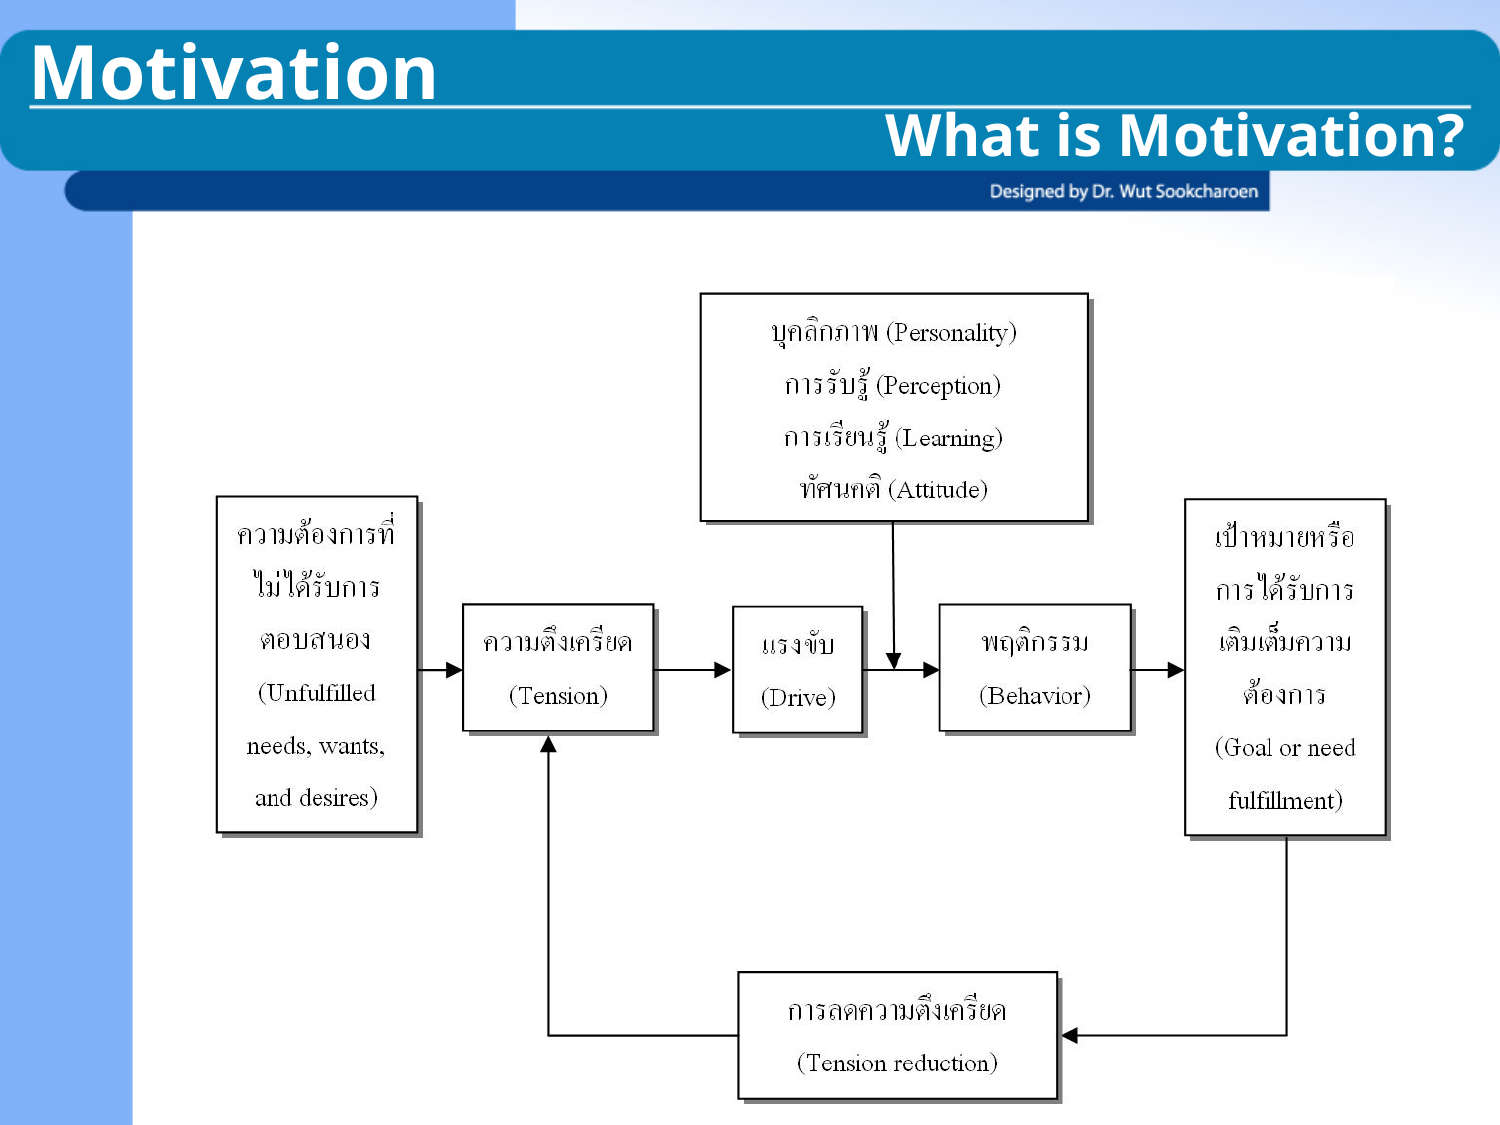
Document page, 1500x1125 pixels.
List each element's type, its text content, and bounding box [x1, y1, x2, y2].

picture [0, 146, 1500, 1125]
text_box Motivation [13, 32, 1475, 107]
picture [0, 0, 1500, 54]
text_box What is Motivation? [37, 108, 1481, 172]
